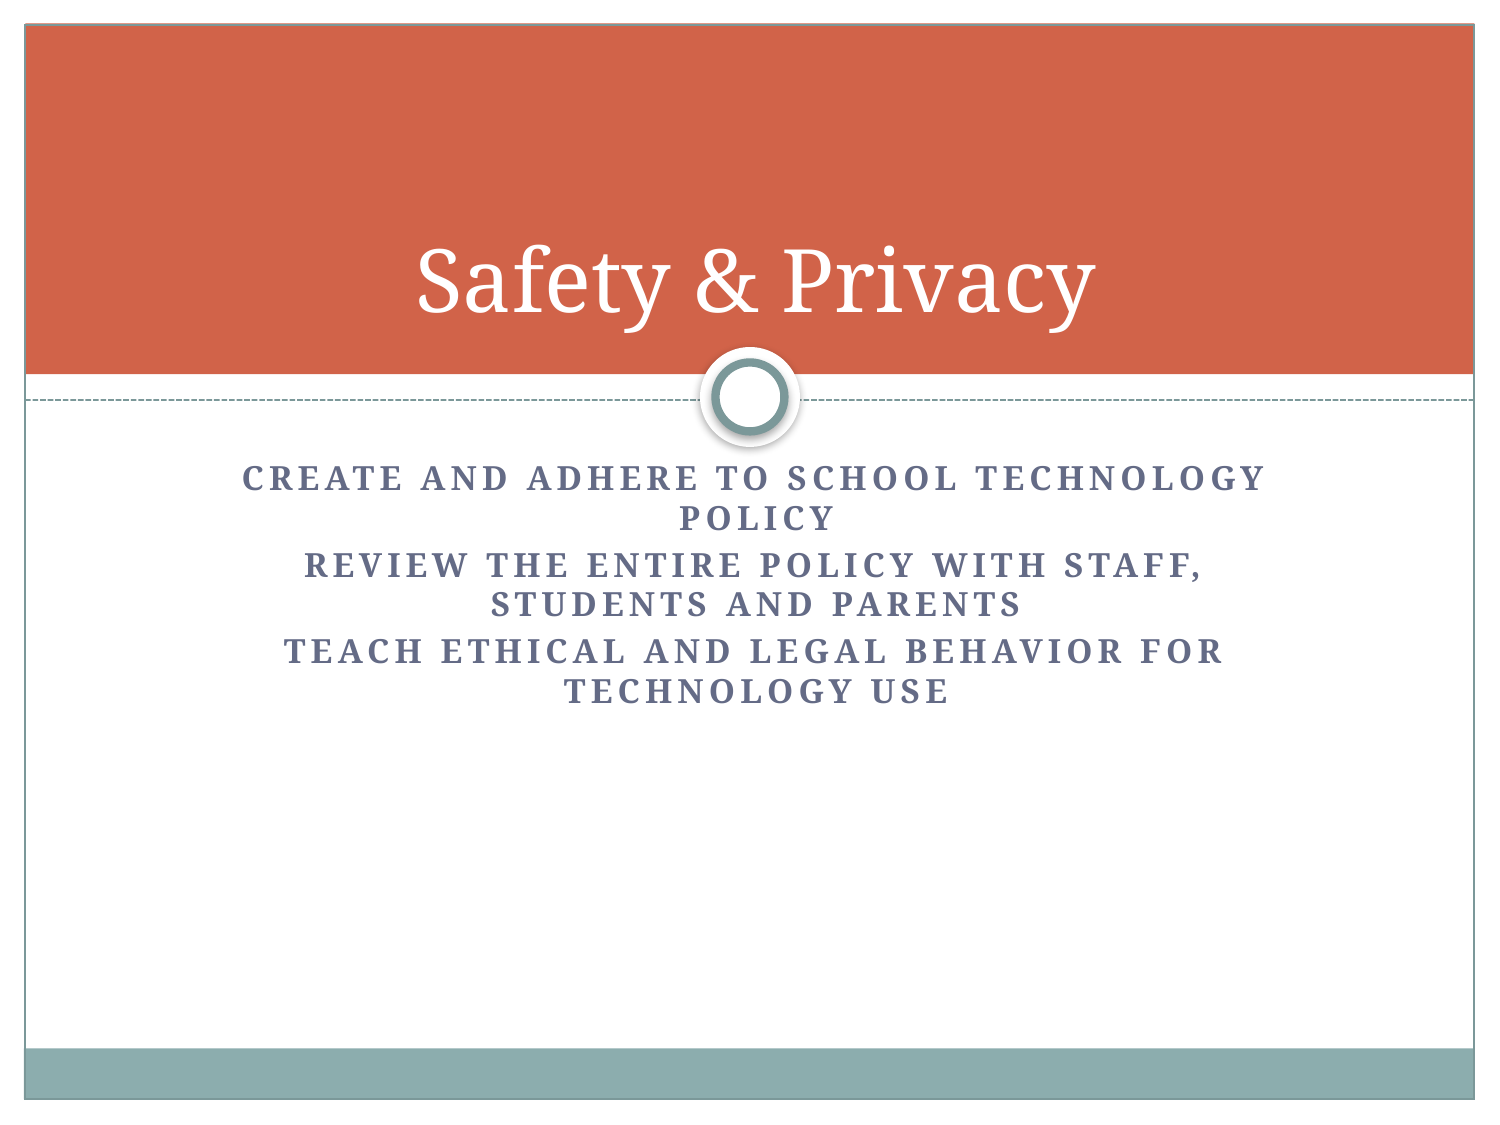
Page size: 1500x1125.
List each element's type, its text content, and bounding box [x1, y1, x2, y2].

list Create and Adhere to school technology policy Review the entire policy with staff, students and parents Teach ethical and legal behavior for technology use [224, 450, 1288, 725]
title Safety & Privacy [118, 87, 1394, 338]
